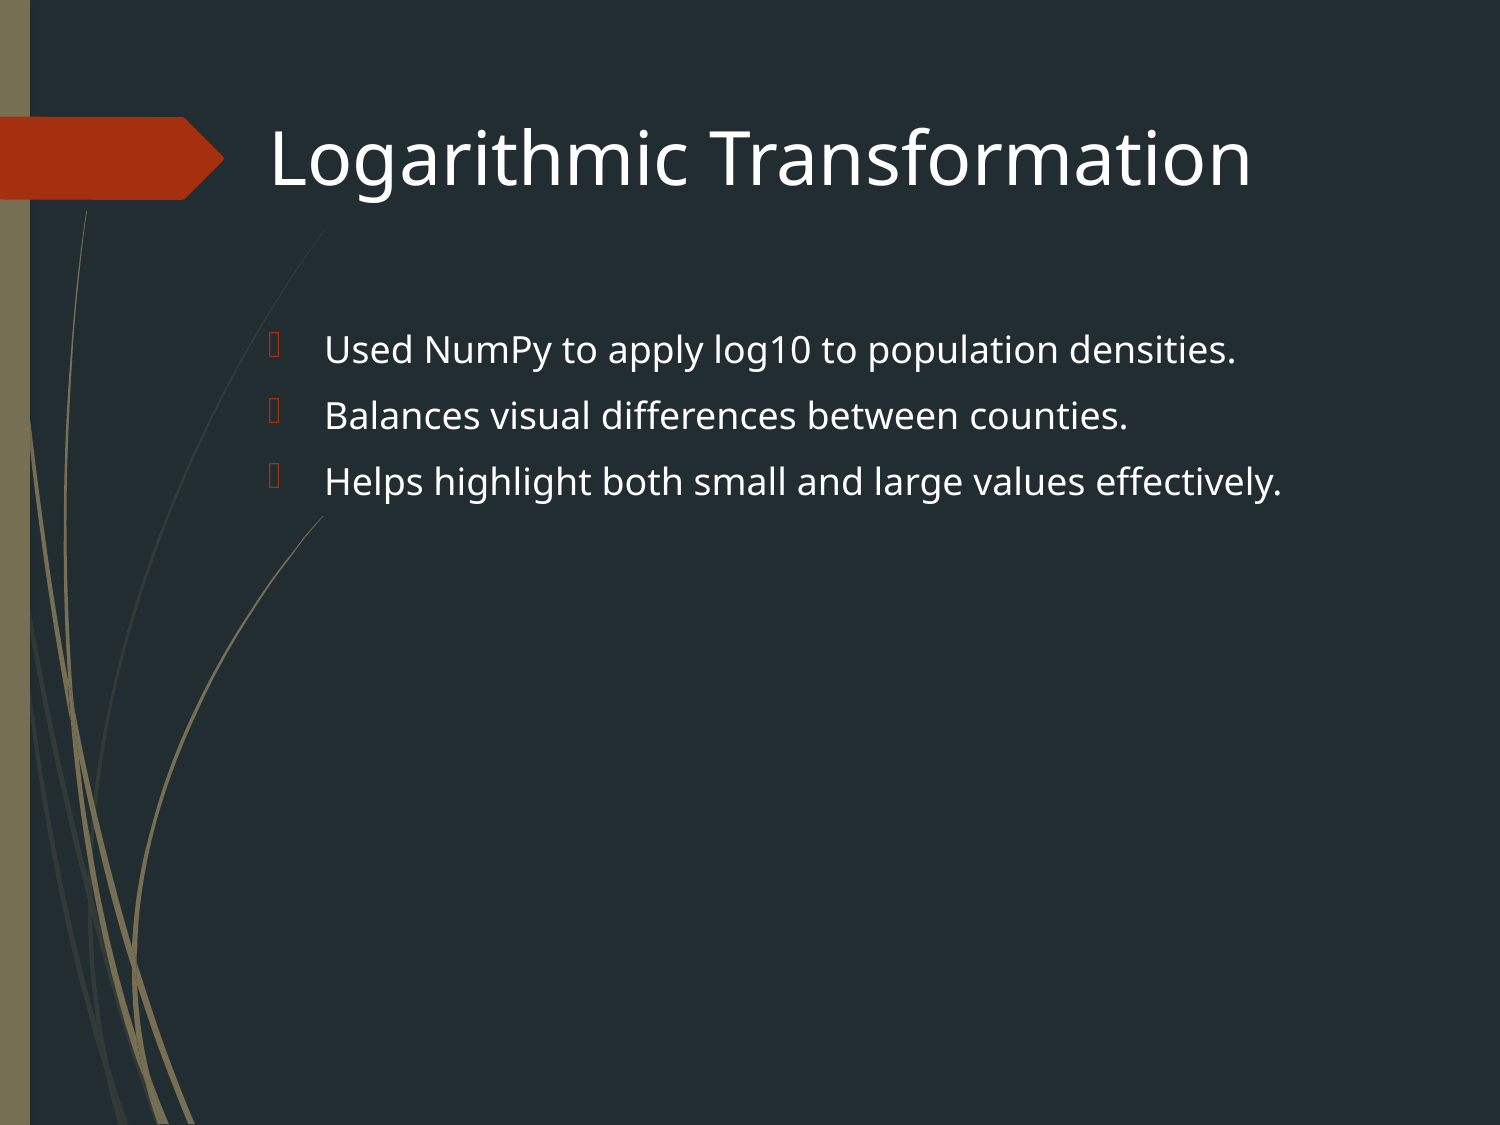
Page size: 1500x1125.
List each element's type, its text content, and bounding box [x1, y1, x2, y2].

title Logarithmic Transformation [253, 102, 1335, 252]
list Used NumPy to apply log10 to population densities. Balances visual differences between counties. Helps highlight both small and large values effectively. [252, 252, 1335, 873]
